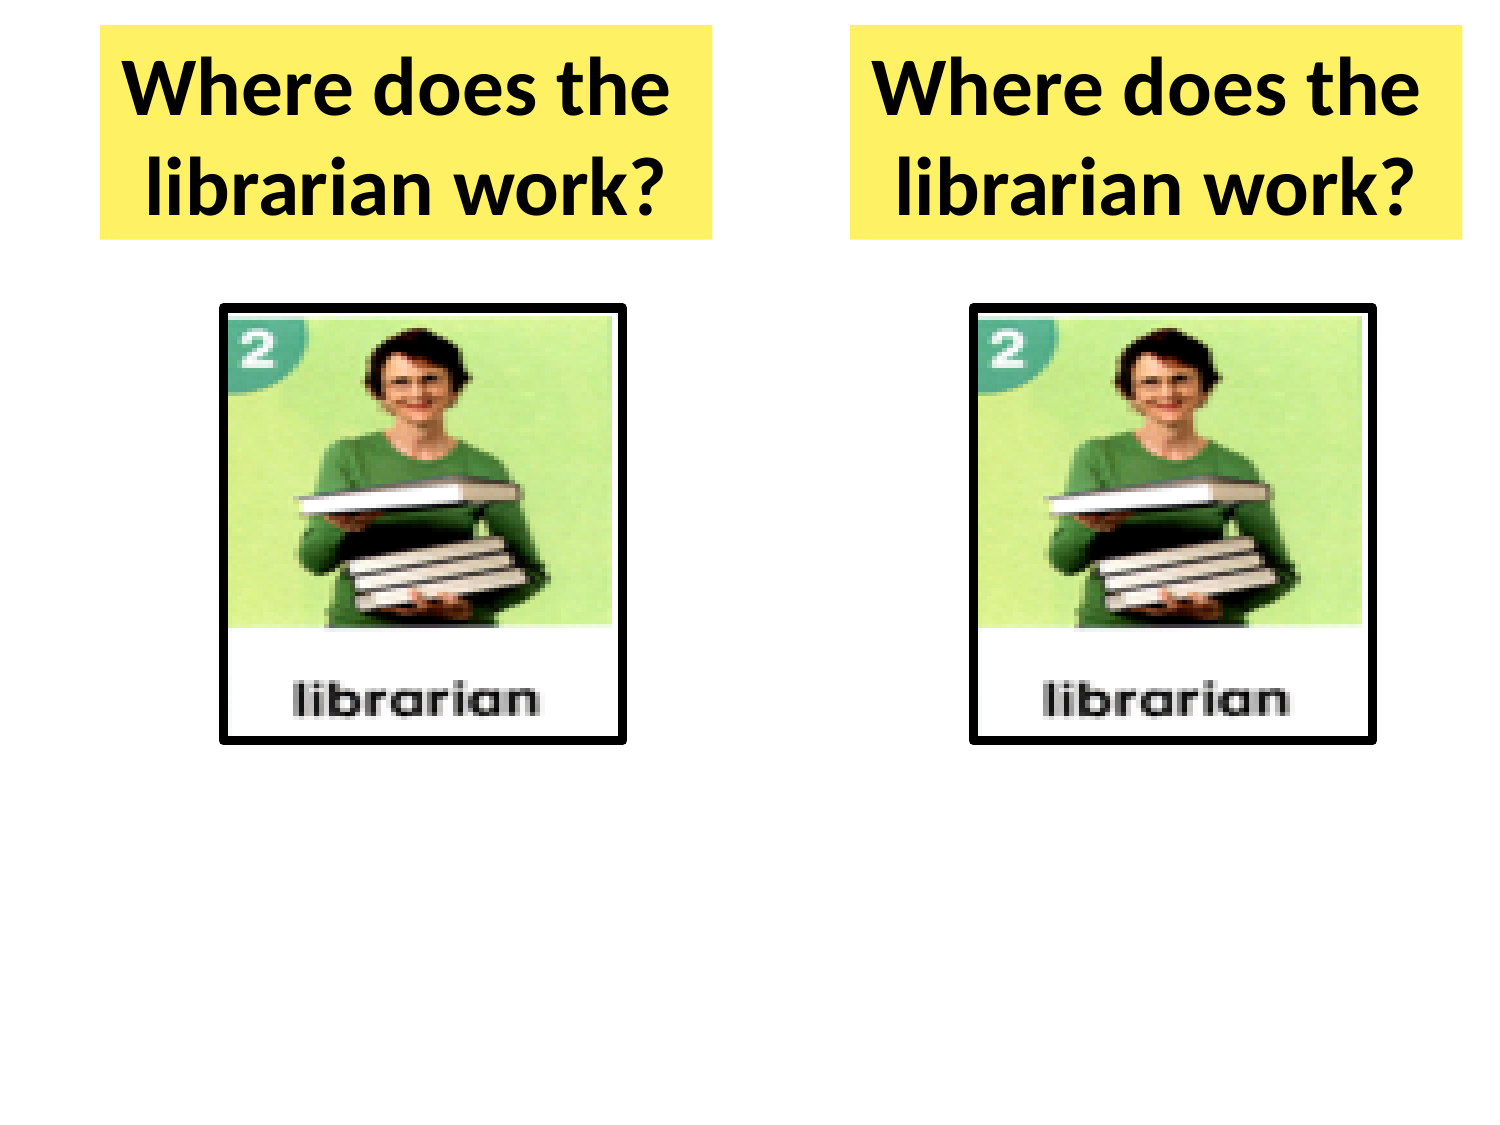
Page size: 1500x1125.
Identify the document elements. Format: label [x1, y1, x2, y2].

text_box [849, 24, 1463, 737]
text_box [99, 24, 713, 737]
